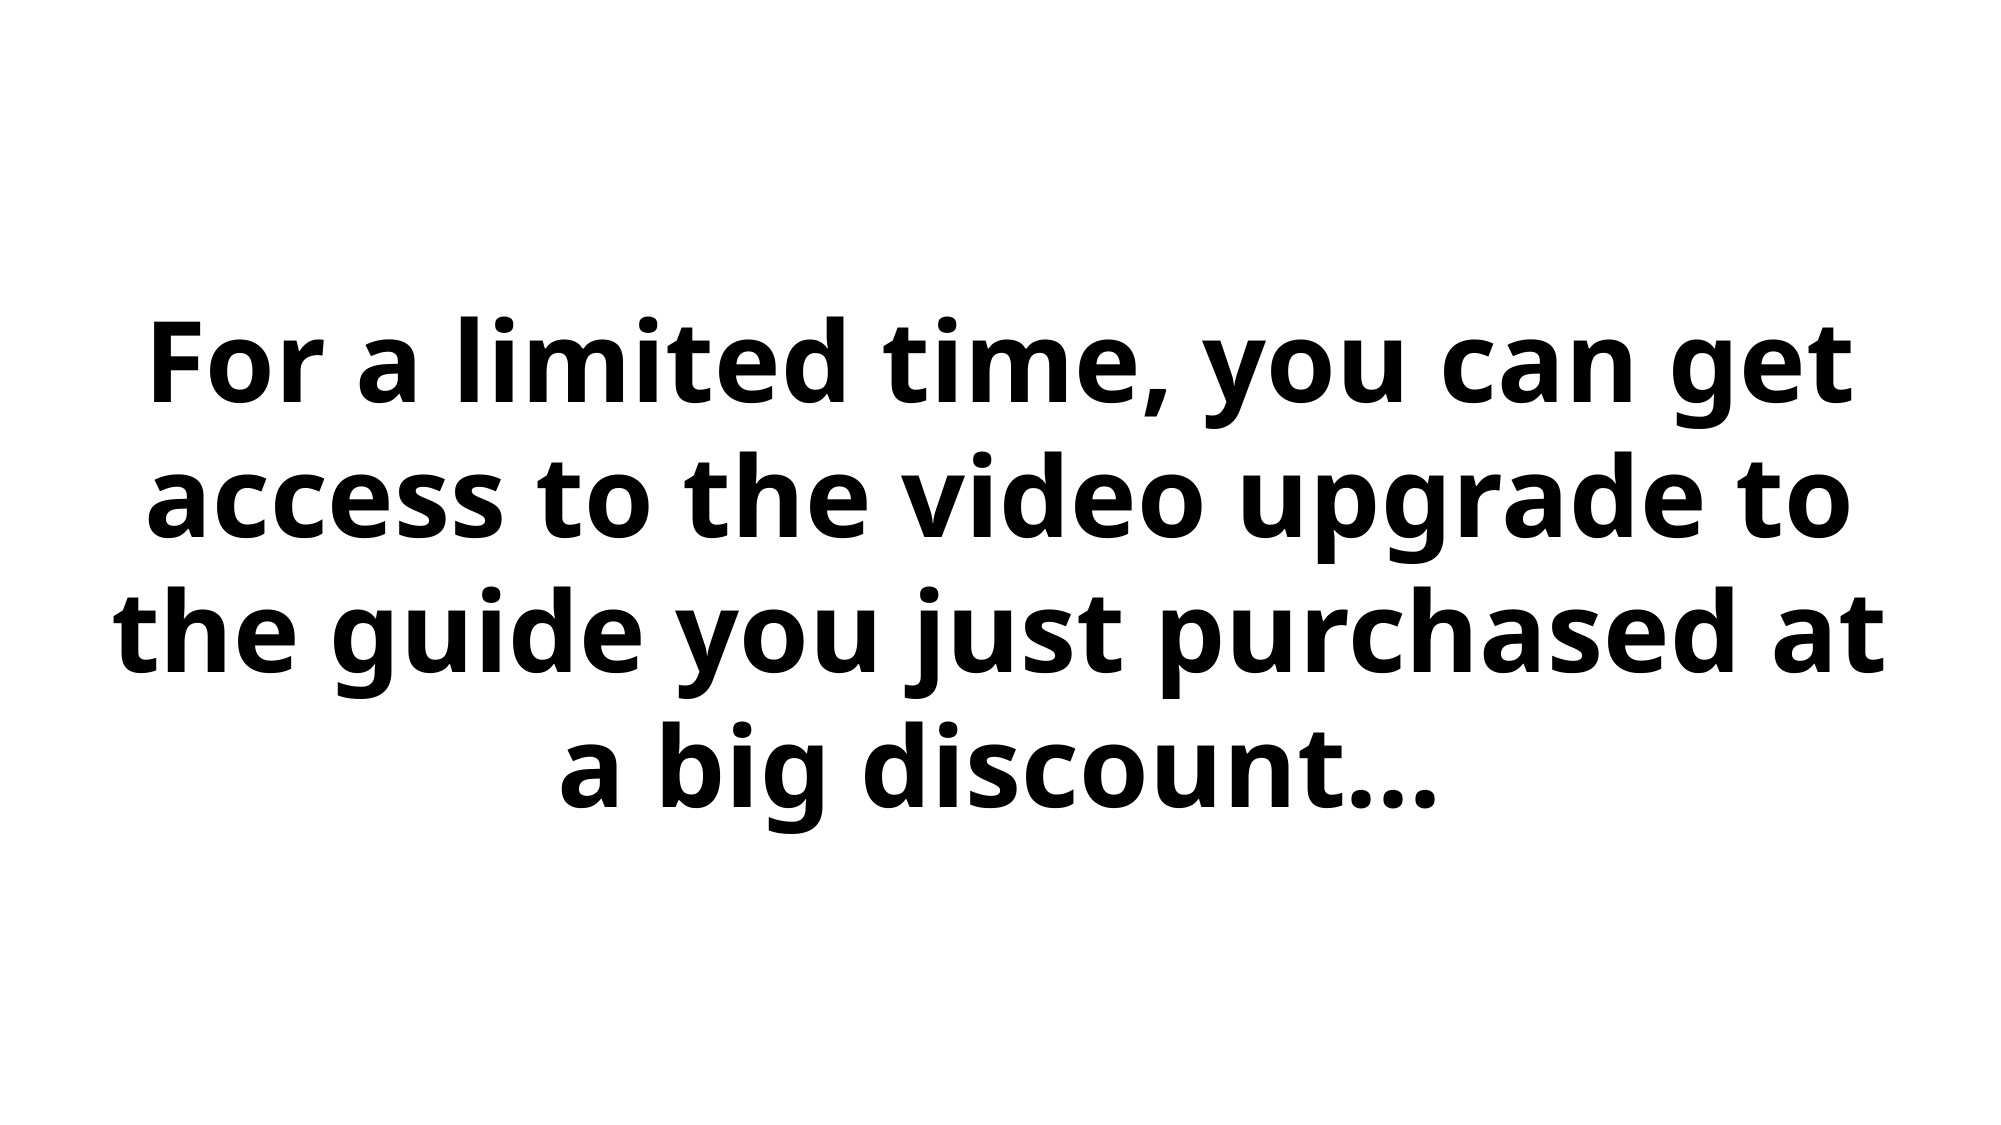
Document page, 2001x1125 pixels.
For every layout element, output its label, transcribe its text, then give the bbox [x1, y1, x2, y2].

text_box For a limited time, you can get access to the video upgrade to the guide you just purchased at a big discount... [81, 282, 1919, 837]
